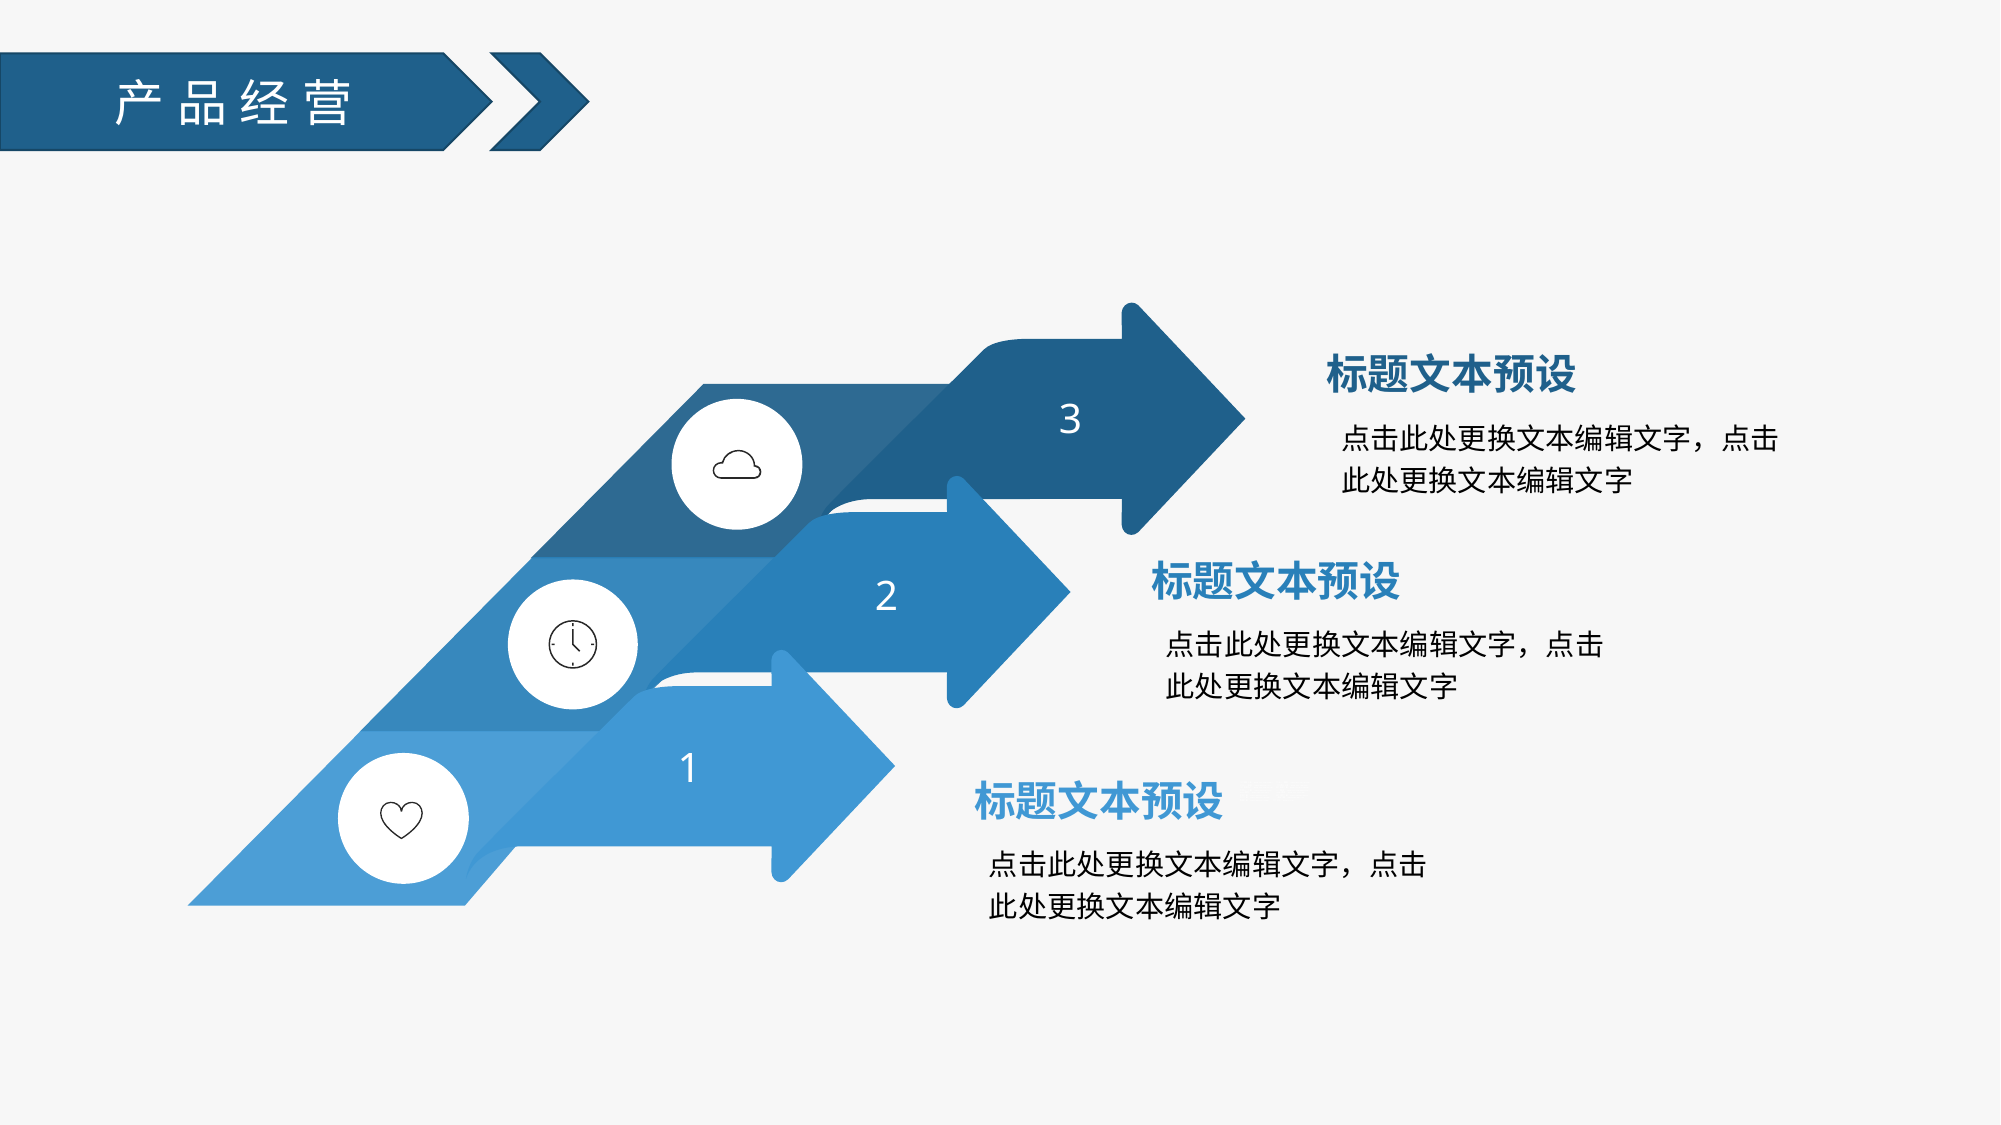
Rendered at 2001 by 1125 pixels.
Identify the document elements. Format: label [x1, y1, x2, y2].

text_box [187, 302, 1813, 931]
text_box [0, 53, 589, 150]
